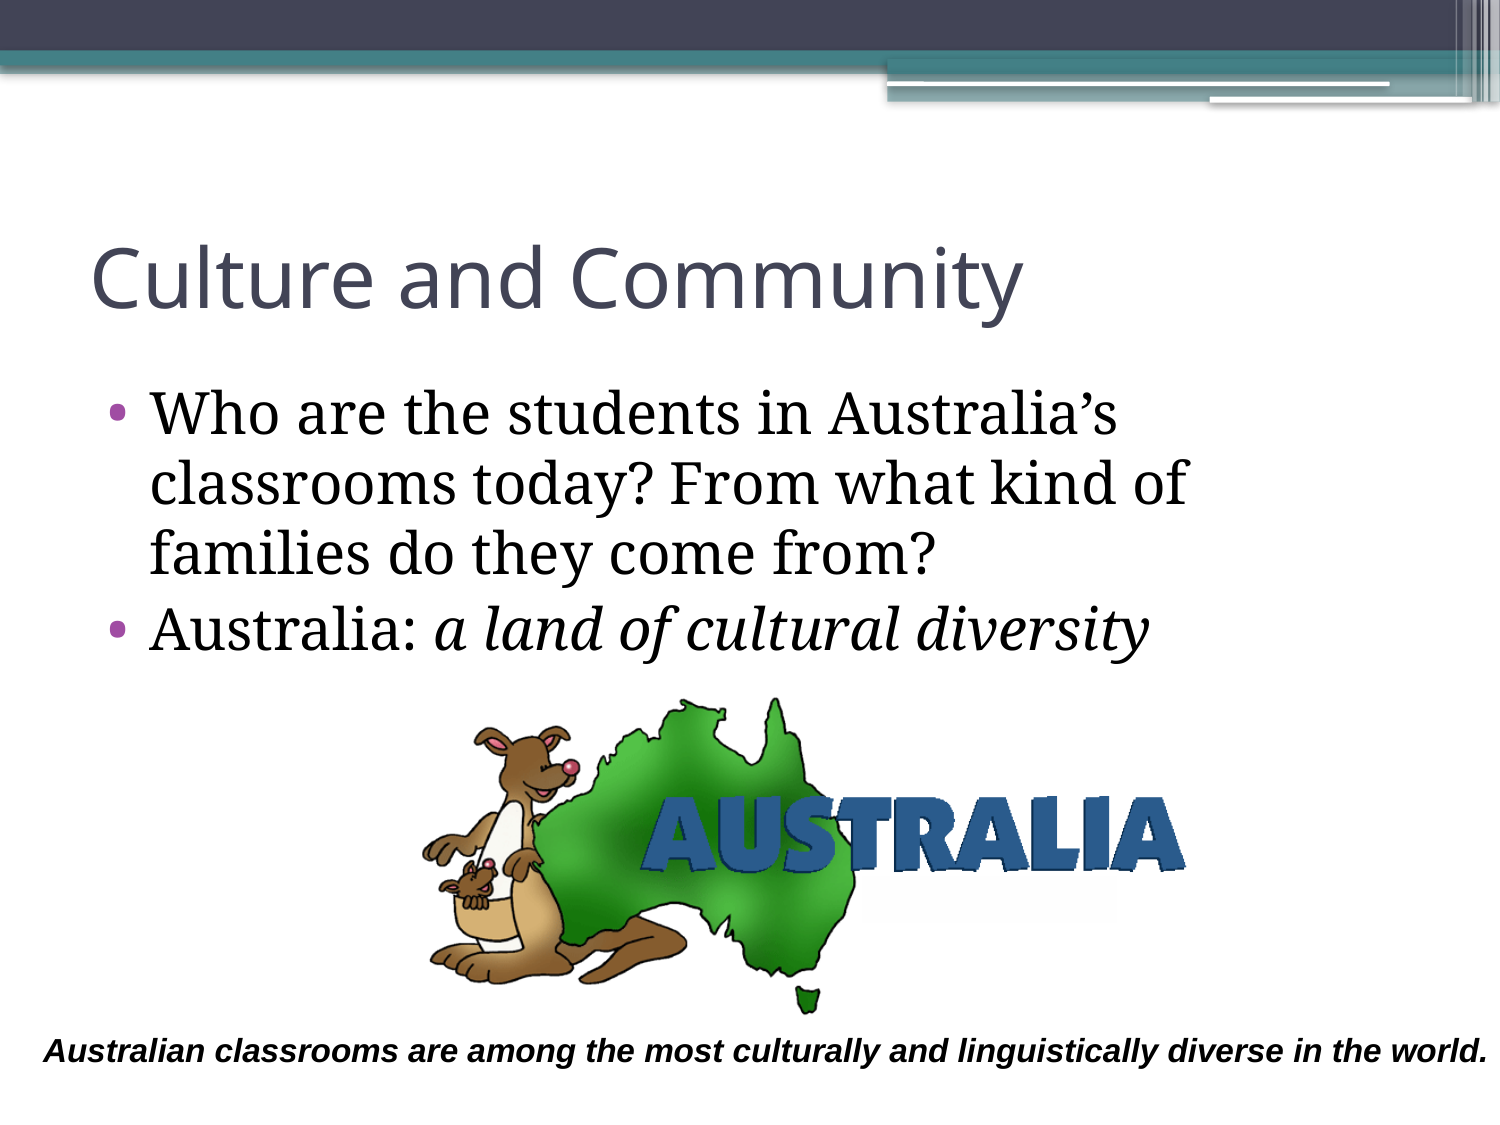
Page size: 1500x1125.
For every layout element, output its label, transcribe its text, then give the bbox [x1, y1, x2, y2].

picture [395, 680, 1199, 1028]
text_box Australian classrooms are among the most culturally and linguistically diverse in the world. [28, 1021, 1500, 1077]
list Who are the students in Australia’s classrooms today? From what kind of families do they come from? Australia: a land of cultural diversity [75, 368, 1425, 1021]
title Culture and Community [75, 187, 1425, 363]
